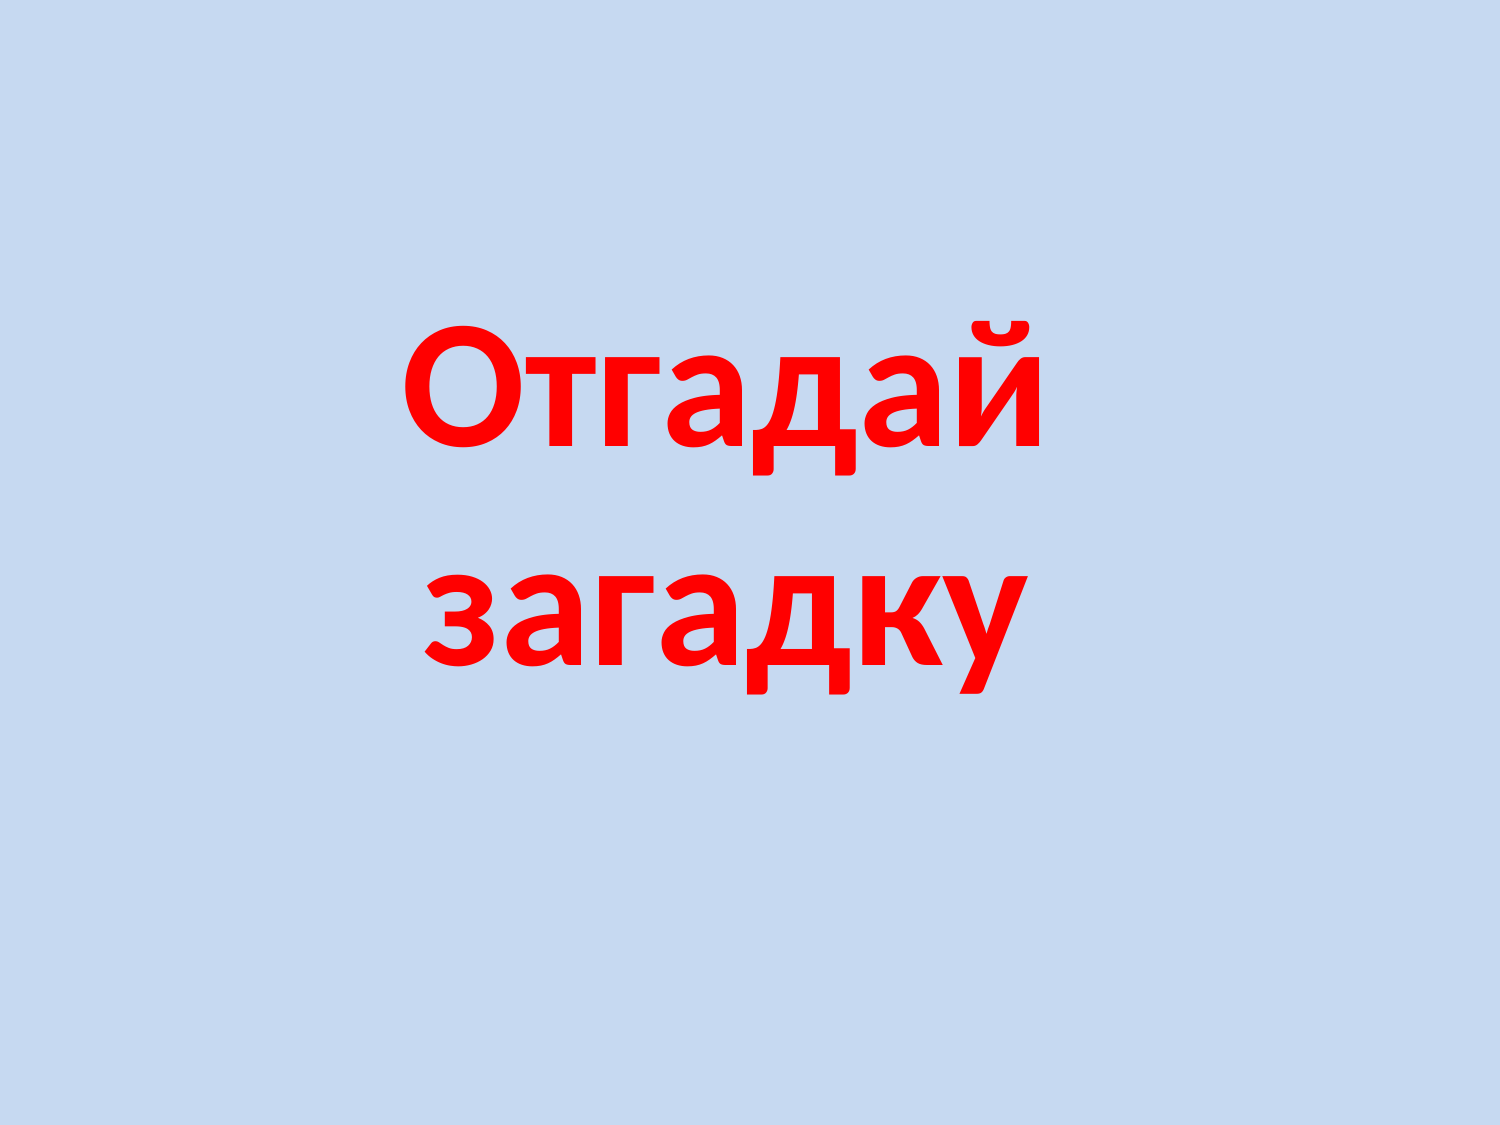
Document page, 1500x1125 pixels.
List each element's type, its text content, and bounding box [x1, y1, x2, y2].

text_box Отгадай загадку [182, 255, 1270, 710]
